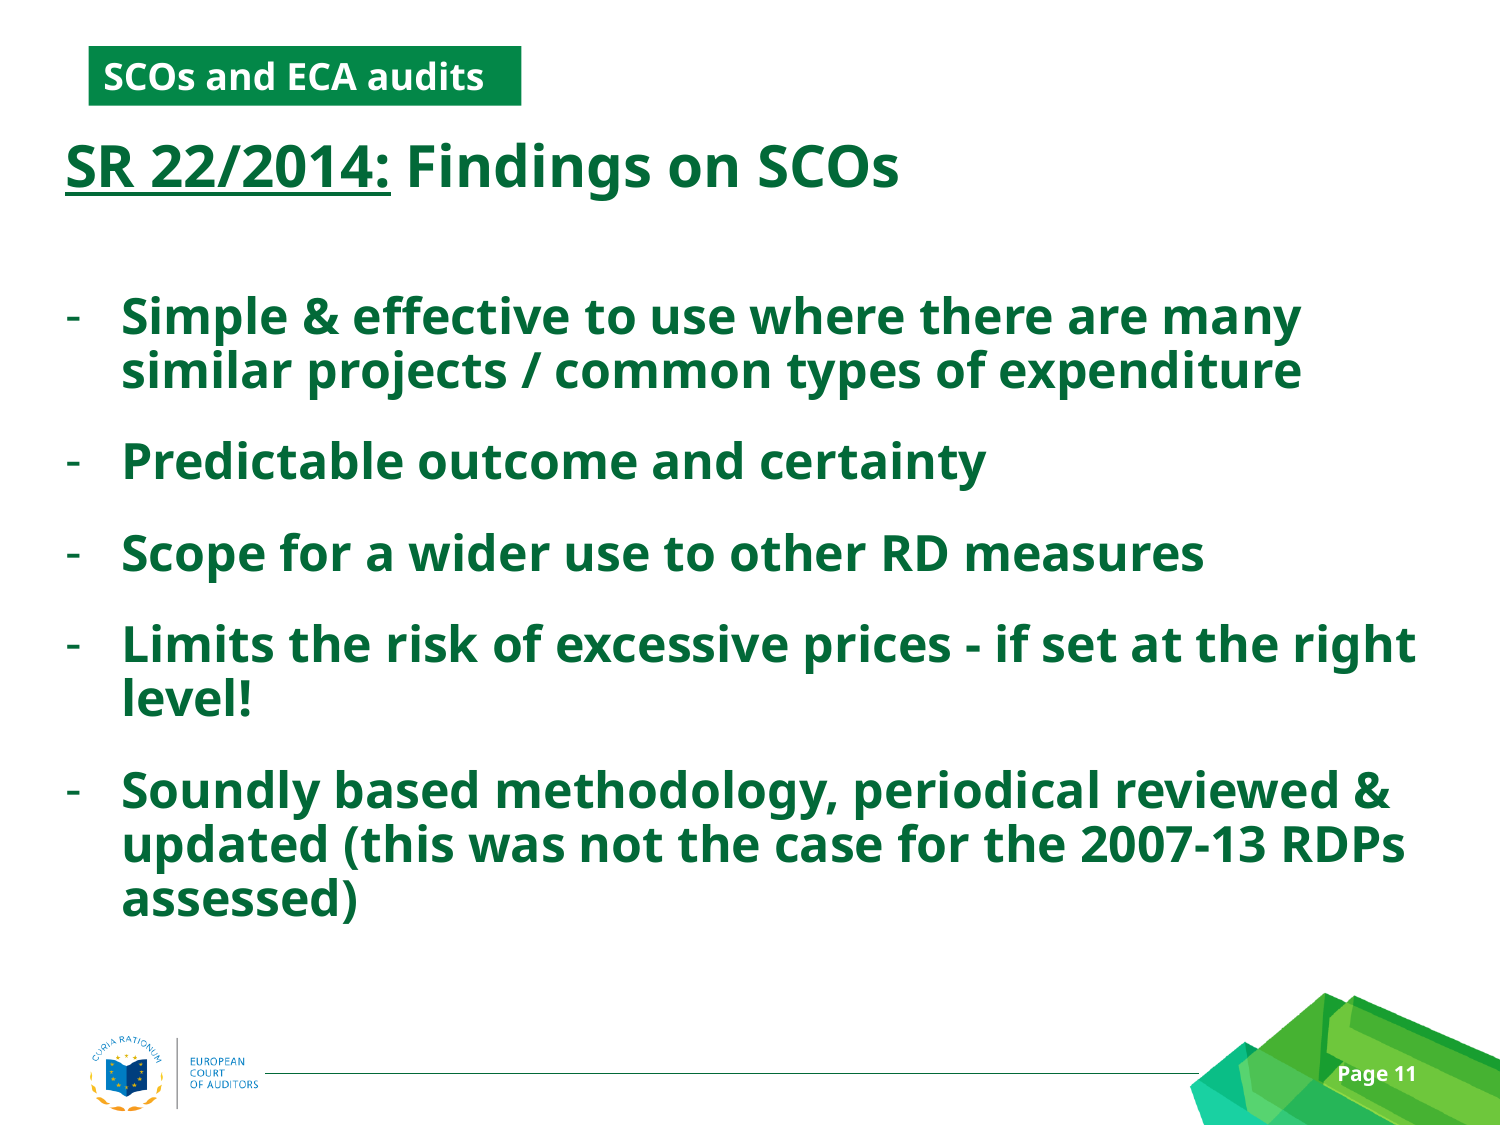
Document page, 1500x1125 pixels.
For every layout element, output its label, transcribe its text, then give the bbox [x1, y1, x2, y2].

picture [82, 1028, 265, 1118]
list SR 22/2014: Findings on SCOs Simple & effective to use where there are many similar projects / common types of expenditure Predictable outcome and certainty Scope for a wider use to other RD measures Limits the risk of excessive prices - if set at the right level! Soundly based methodology, periodical reviewed & updated (this was not the case for the 2007-13 RDPs assessed) [64, 137, 1447, 953]
picture [1175, 987, 1500, 1125]
text_box SCOs and ECA audits [88, 46, 522, 106]
slide_number Page 11 [1122, 1053, 1418, 1095]
